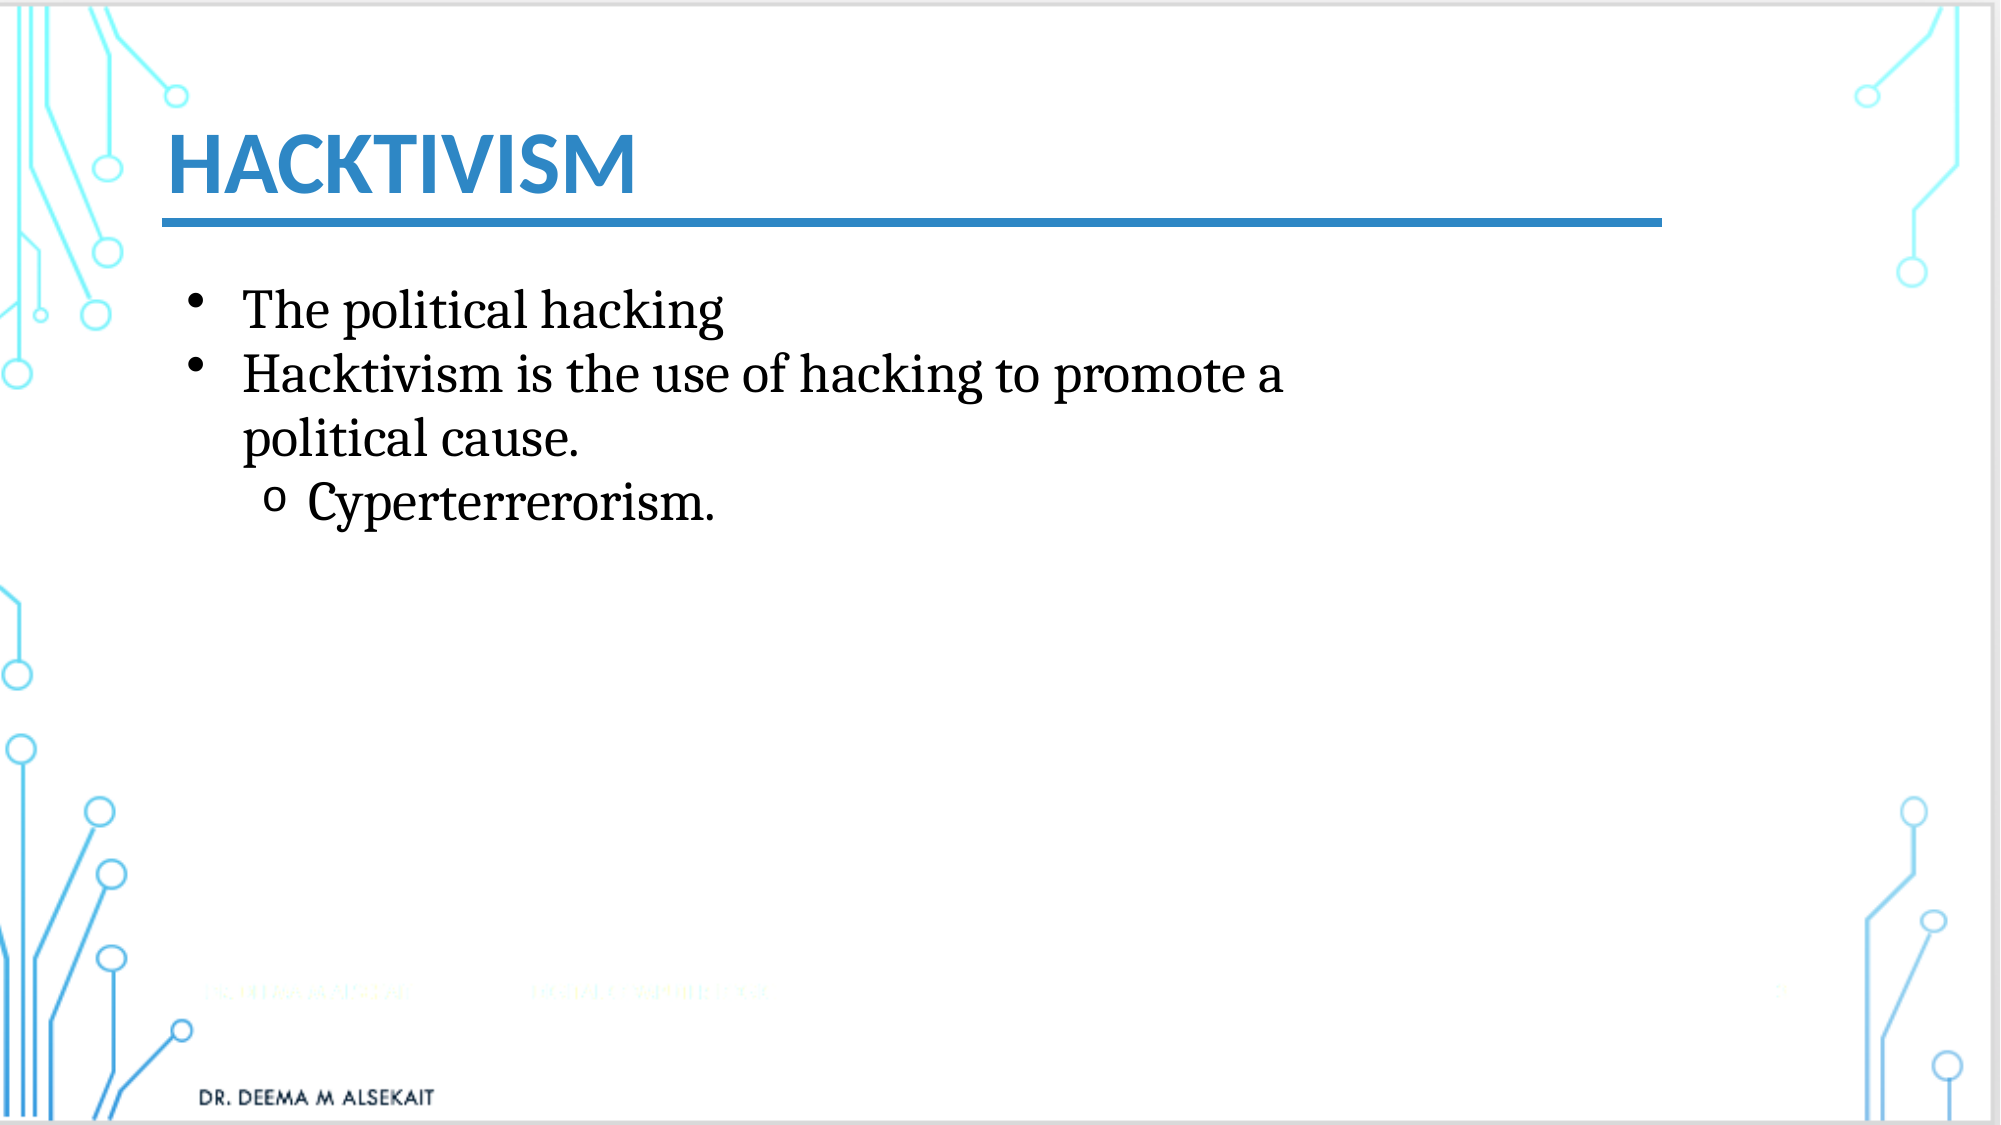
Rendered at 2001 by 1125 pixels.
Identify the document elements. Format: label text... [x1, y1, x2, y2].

list The political hacking Hacktivism is the use of hacking to promote a political cause. Cyperterrerorism. [167, 277, 1315, 1088]
title HACKTIVISM [167, 111, 1776, 247]
picture [0, 0, 2001, 1125]
